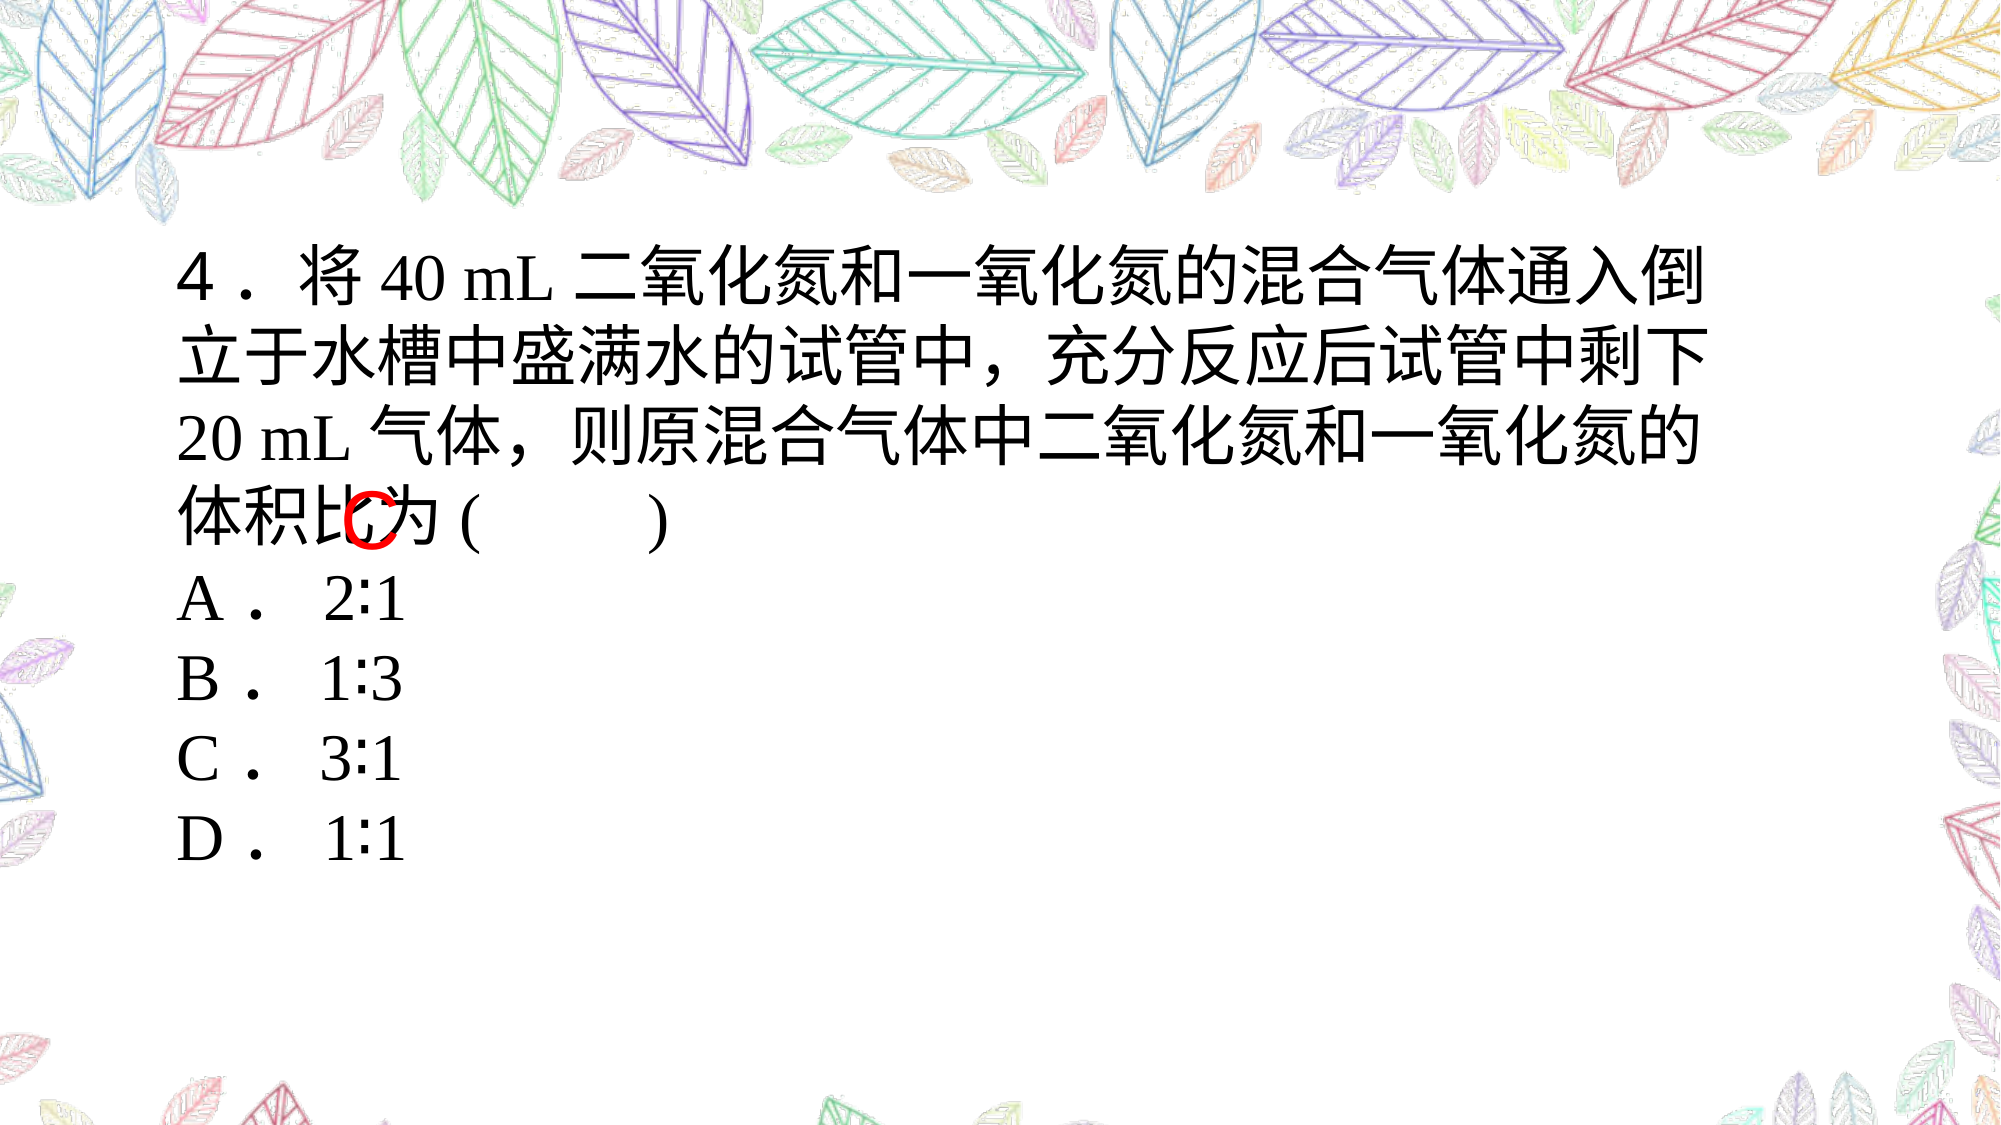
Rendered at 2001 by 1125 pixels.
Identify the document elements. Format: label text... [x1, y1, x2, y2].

text_box 4．将40 mL二氧化氮和一氧化氮的混合气体通入倒立于水槽中盛满水的试管中，充分反应后试管中剩下20 mL气体，则原混合气体中二氧化氮和一氧化氮的体积比为( ) A．2∶1 B．1∶3 C．3∶1 D．1∶1 [161, 226, 1755, 881]
picture [0, 0, 2001, 1125]
text_box C [325, 459, 467, 574]
